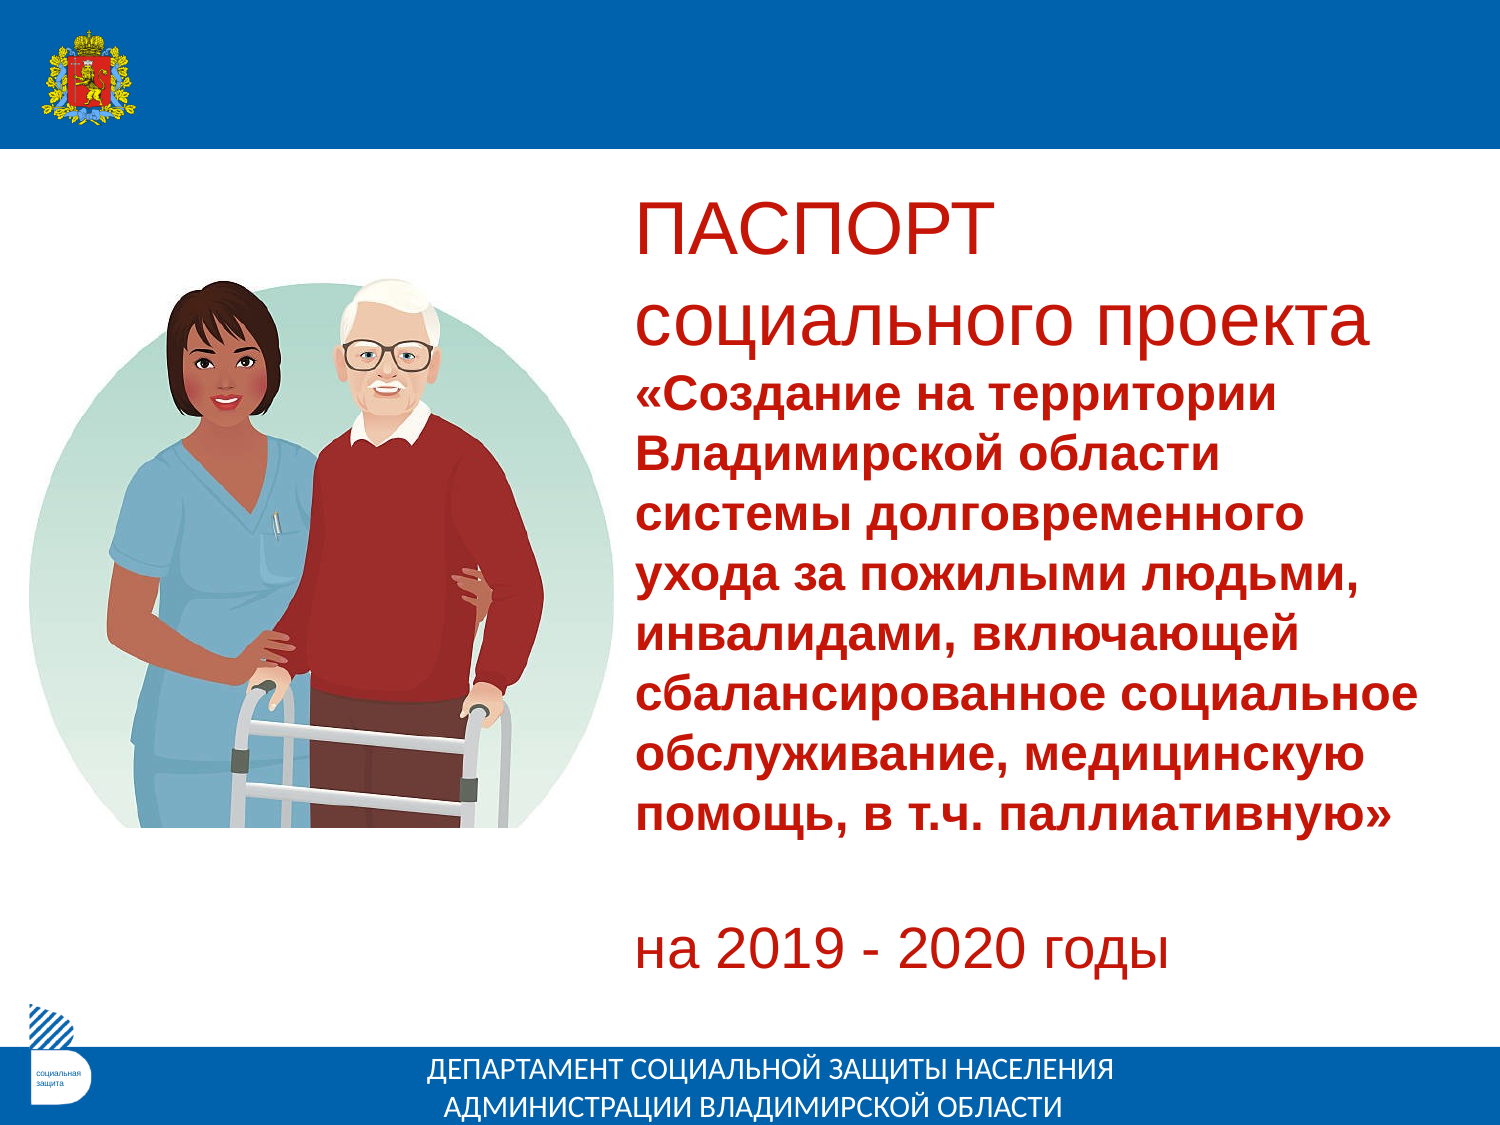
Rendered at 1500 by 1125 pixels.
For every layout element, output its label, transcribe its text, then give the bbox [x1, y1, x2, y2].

text_box ПАСПОРТ социального проекта «Создание на территории Владимирской области системы долговременного ухода за пожилыми людьми, инвалидами, включающей сбалансированное социальное обслуживание, медицинскую помощь, в т.ч. паллиативную» на 2019 - 2020 годы [620, 172, 1456, 988]
text_box [0, 0, 1500, 151]
text_box ДЕПАРТАМЕНТ СОЦИАЛЬНОЙ ЗАЩИТЫ НАСЕЛЕНИЯ АДМИНИСТРАЦИИ ВЛАДИМИРСКОЙ ОБЛАСТИ [0, 1045, 1500, 1125]
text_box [29, 1003, 96, 1107]
picture [29, 278, 615, 828]
picture [40, 30, 136, 126]
